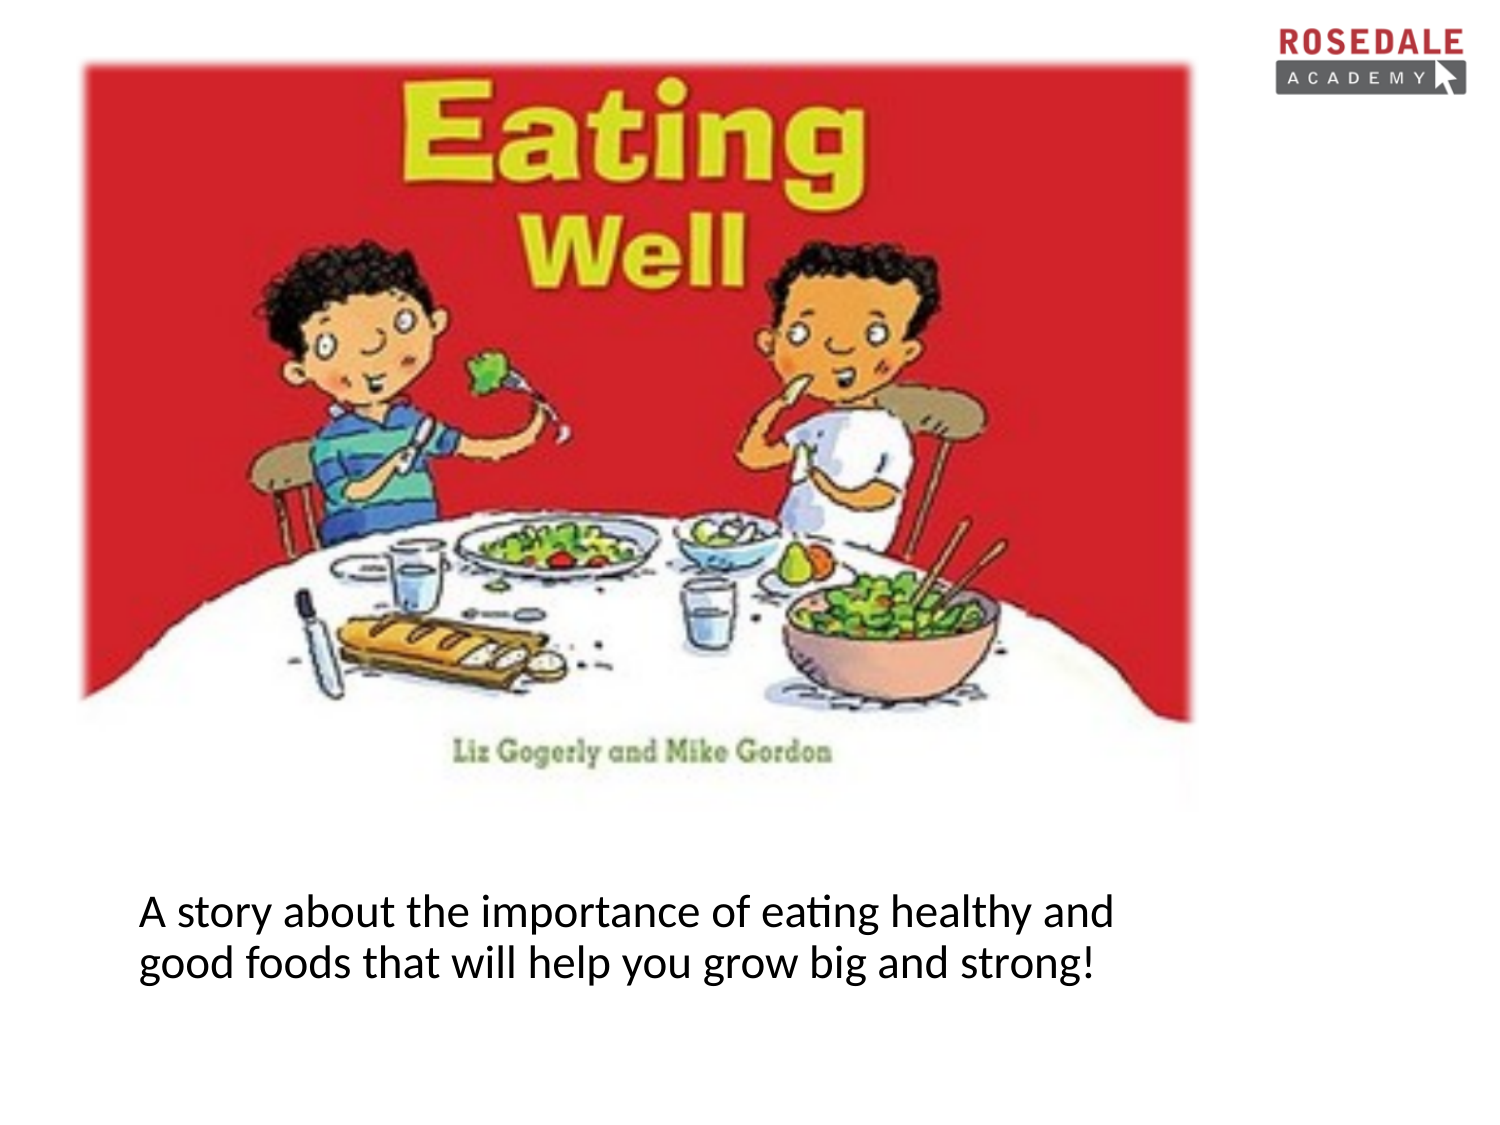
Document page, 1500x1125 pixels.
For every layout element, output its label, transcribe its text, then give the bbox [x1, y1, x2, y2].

picture [76, 56, 1199, 812]
list A story about the importance of eating healthy and good foods that will help you grow big and strong! [123, 822, 1137, 1048]
picture [1269, 22, 1472, 100]
